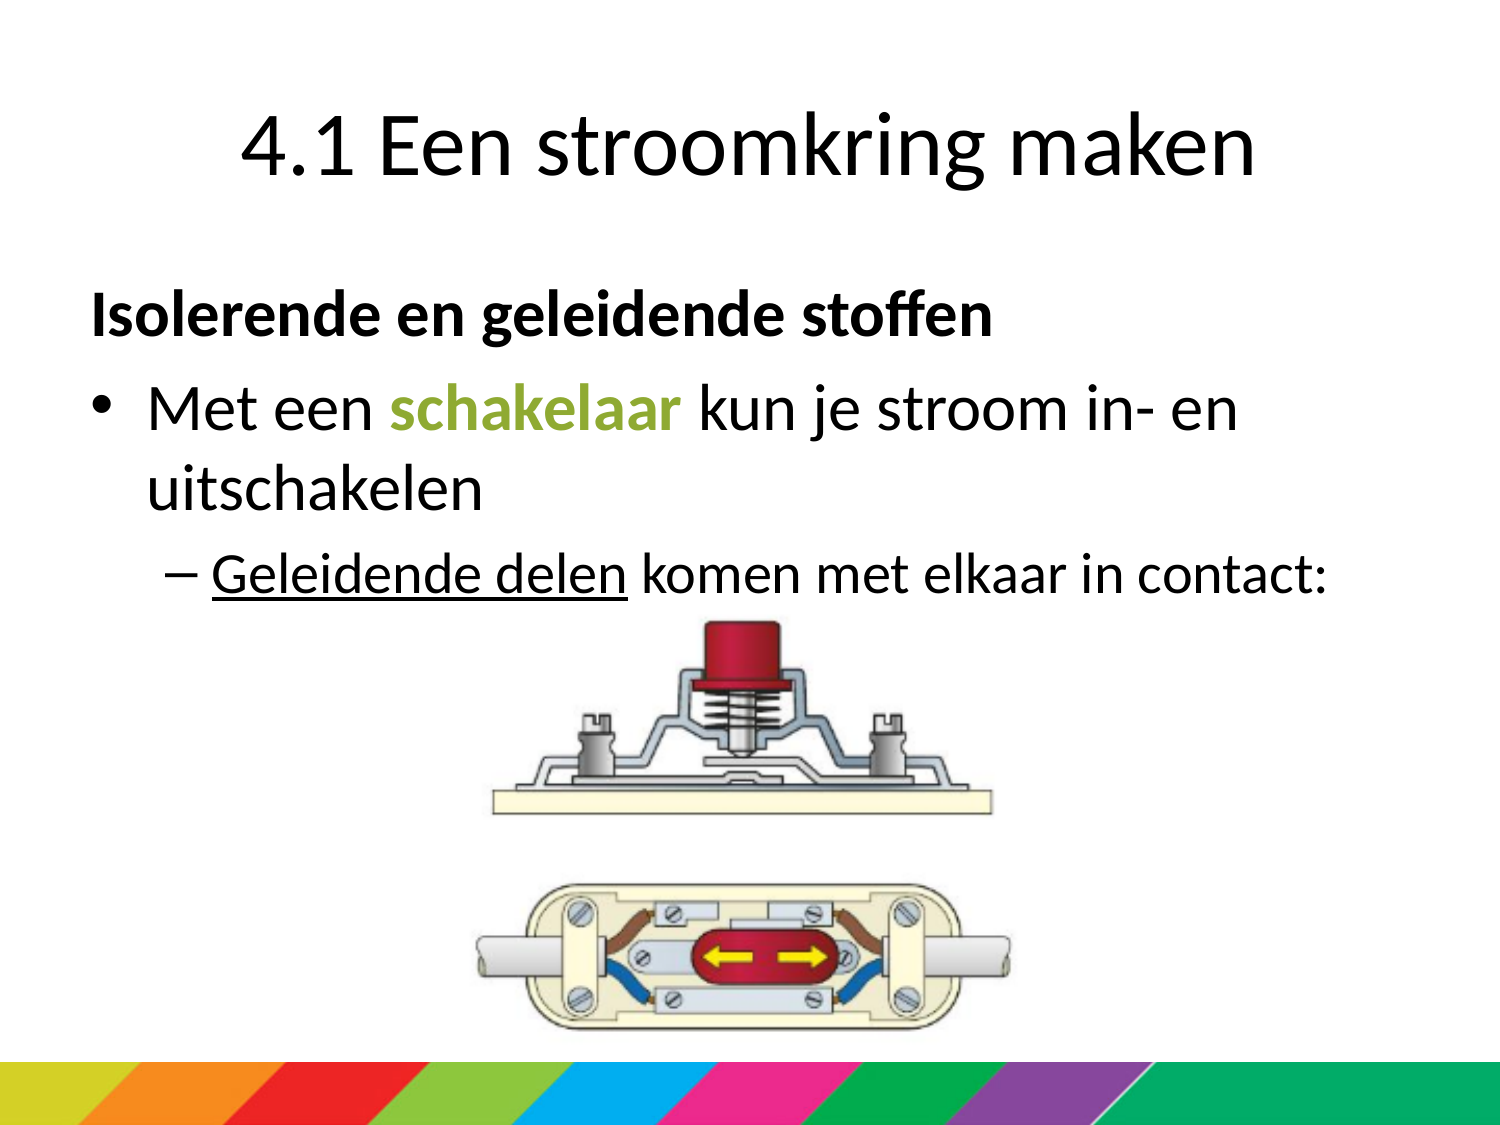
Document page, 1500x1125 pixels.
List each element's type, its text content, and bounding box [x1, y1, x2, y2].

picture [656, 1062, 1500, 1125]
picture [465, 609, 1034, 1059]
title 4.1 Een stroomkring maken [75, 45, 1425, 233]
picture [0, 1062, 574, 1125]
list Isolerende en geleidende stoffen Met een schakelaar kun je stroom in- en uitschakelen Geleidende delen komen met elkaar in contact: [75, 262, 1425, 1005]
